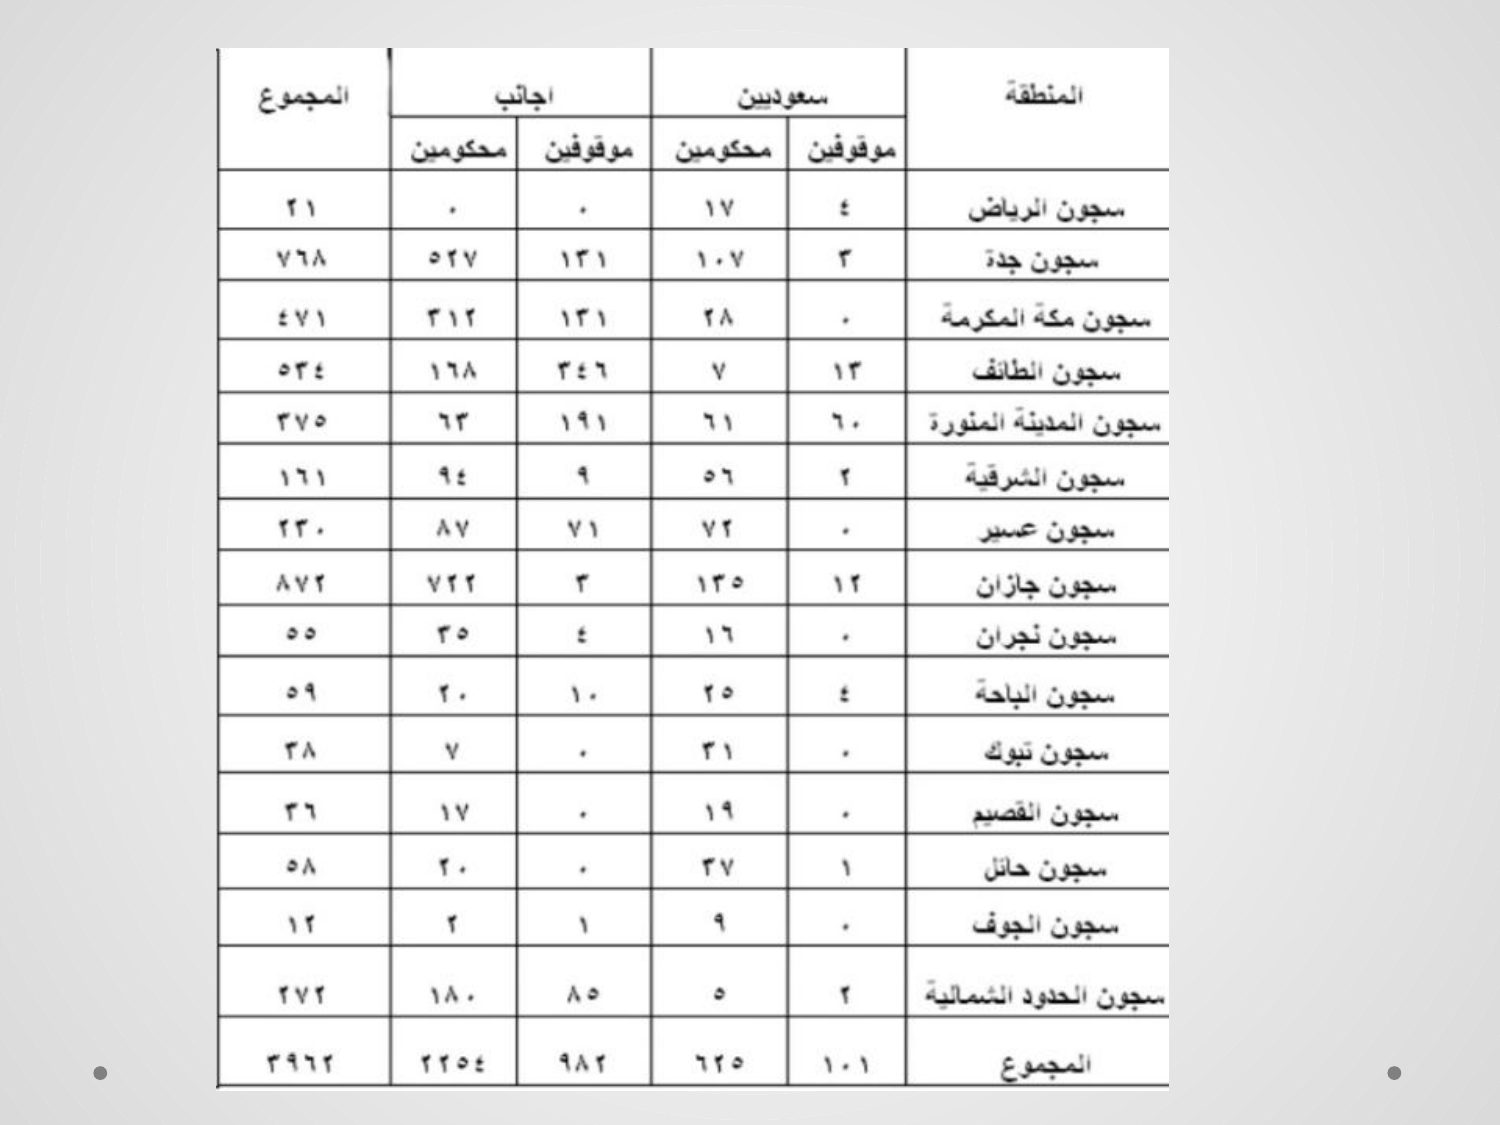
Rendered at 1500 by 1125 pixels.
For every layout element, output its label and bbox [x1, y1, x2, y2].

list [70, 48, 1316, 1091]
